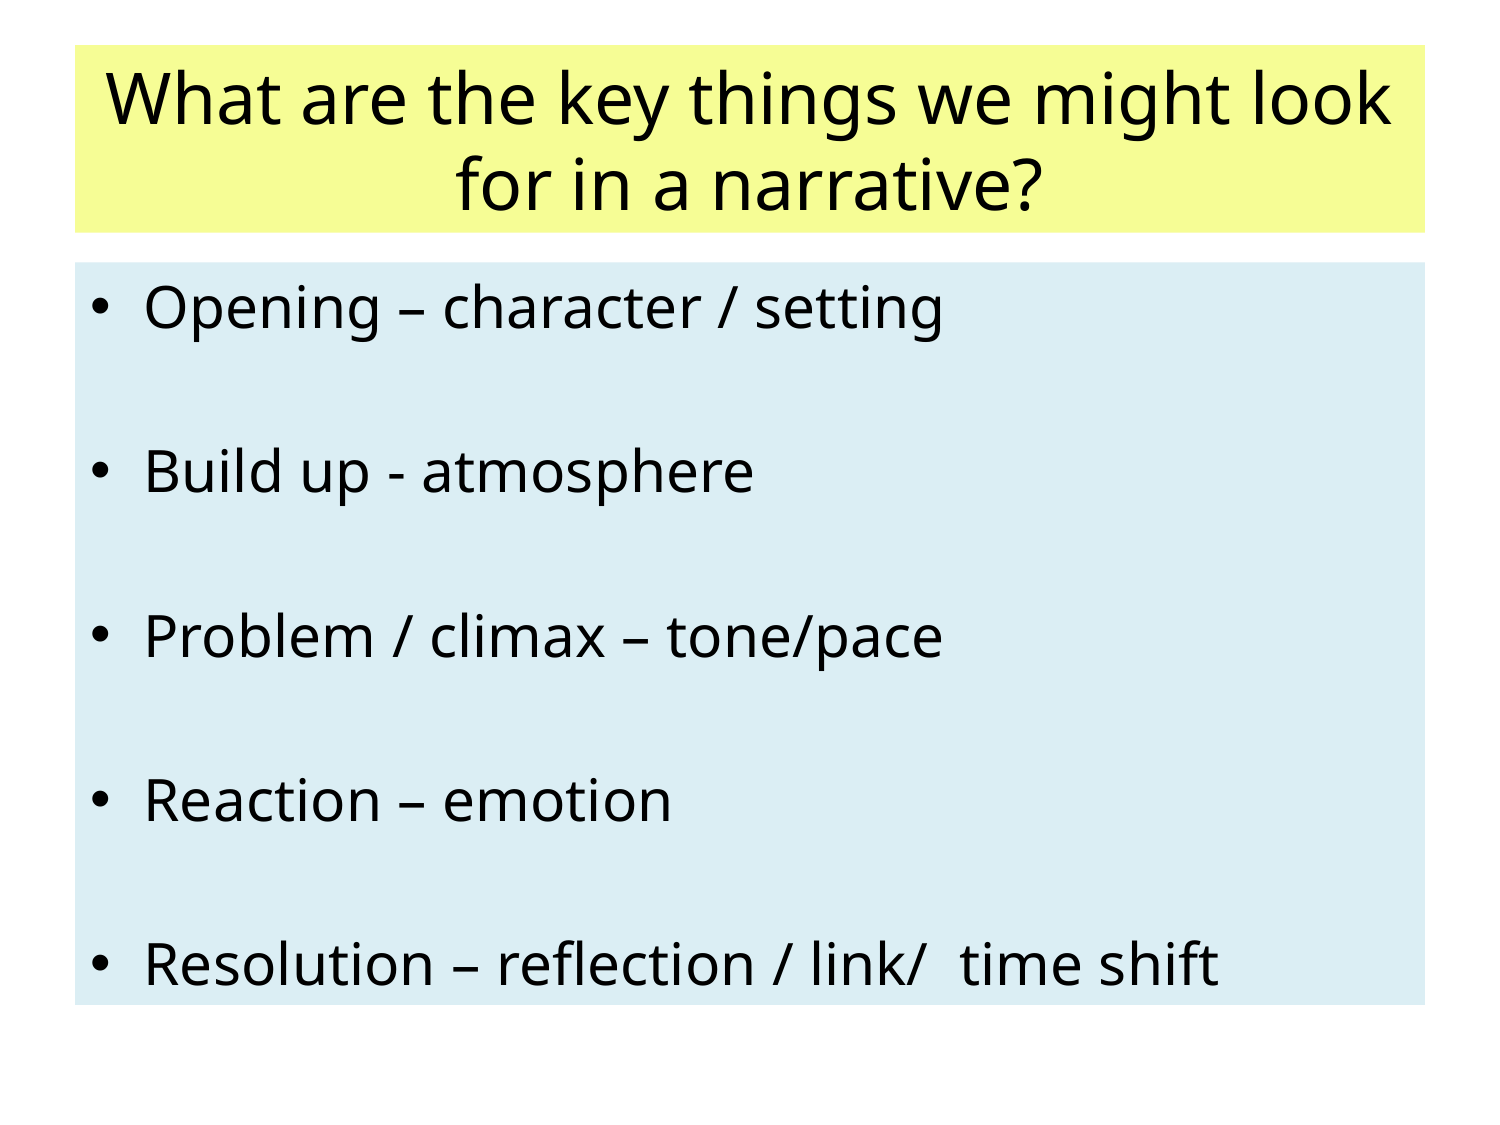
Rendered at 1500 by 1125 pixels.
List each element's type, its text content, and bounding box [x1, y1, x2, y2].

list Opening – character / setting Build up - atmosphere Problem / climax – tone/pace Reaction – emotion Resolution – reflection / link/ time shift [75, 262, 1425, 1005]
title What are the key things we might look for in a narrative? [75, 45, 1425, 233]
